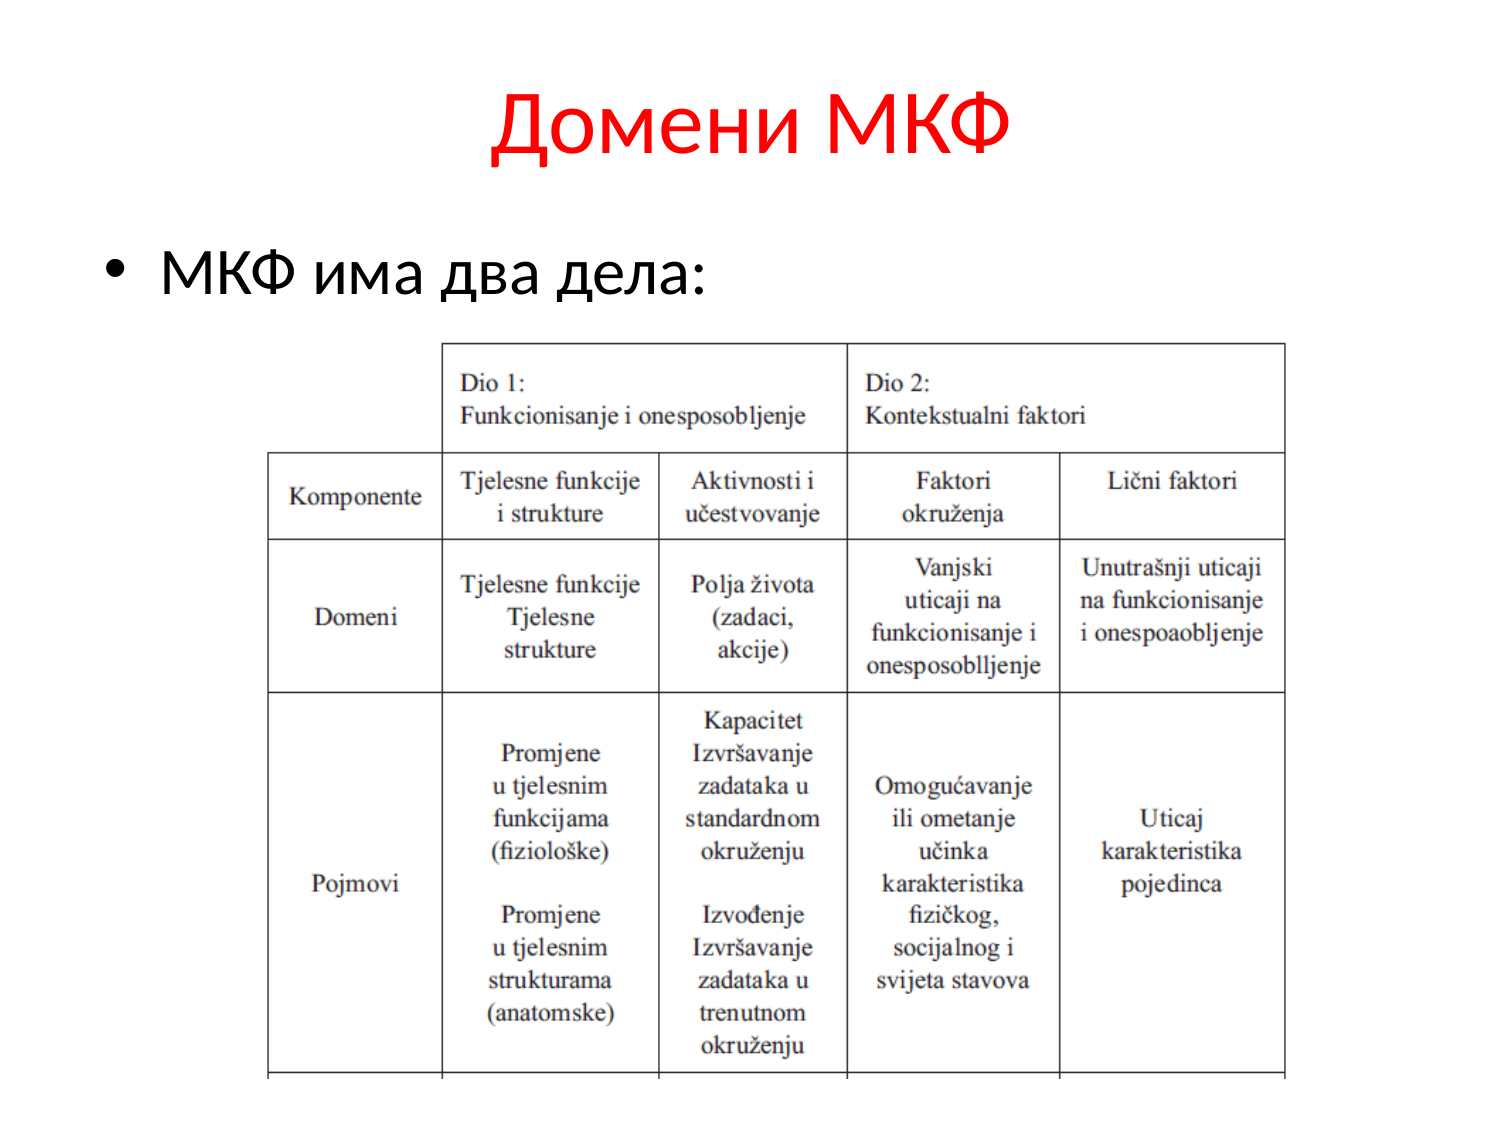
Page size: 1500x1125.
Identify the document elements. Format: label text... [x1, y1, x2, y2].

title Домени МКФ [76, 42, 1427, 192]
list МКФ има два дела: [88, 219, 1439, 603]
picture [218, 302, 1318, 1079]
